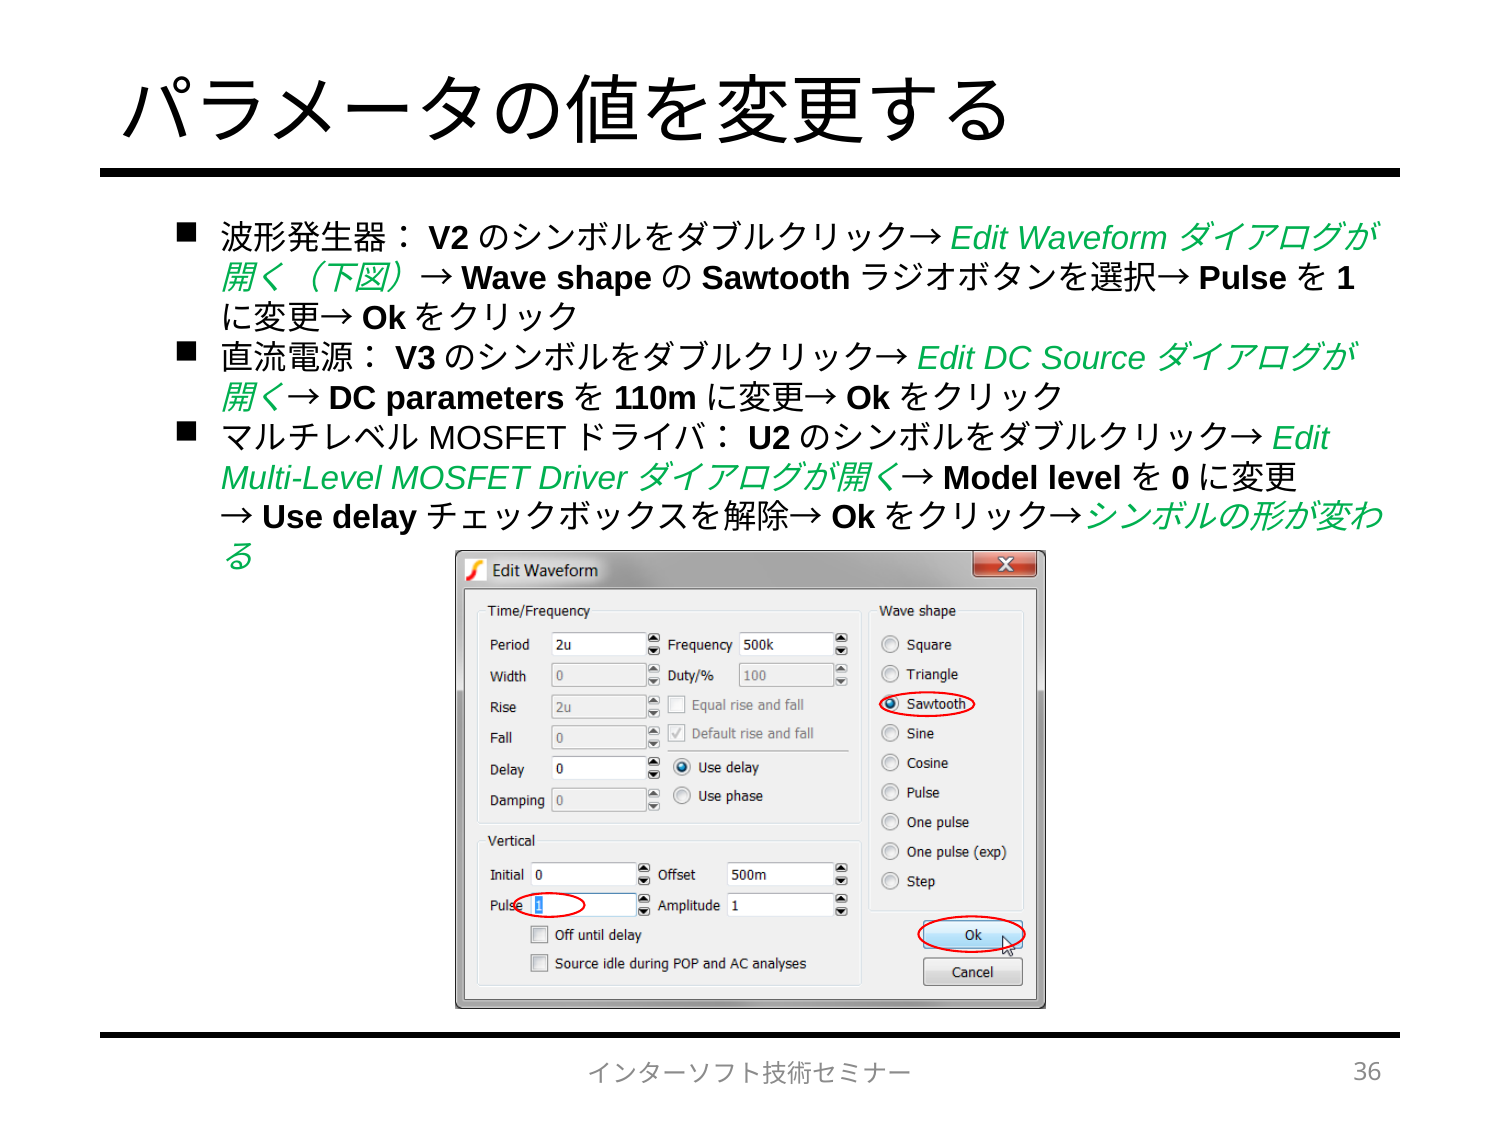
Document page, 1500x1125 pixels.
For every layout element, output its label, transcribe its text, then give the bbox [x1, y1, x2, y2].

footer インターソフト技術セミナー [496, 1042, 1004, 1103]
text_box 波形発生器：V2のシンボルをダブルクリック→Edit Waveformダイアログが開く（下図）→Wave shapeのSawtoothラジオボタンを選択→Pulseを1に変更→Okをクリック 直流電源：V3のシンボルをダブルクリック→Edit DC Sourceダイアログが開く→DC parametersを110mに変更→Okをクリック マルチレベルMOSFETドライバ：U2のシンボルをダブルクリック→Edit Multi-Level MOSFET Driverダイアログが開く→Model levelを0に変更→Use delayチェックボックスを解除→Okをクリック→シンボルの形が変わる [159, 208, 1397, 583]
picture [455, 550, 1046, 1009]
slide_number 36 [1059, 1042, 1397, 1103]
title パラメータの値を変更する [103, 59, 1403, 167]
